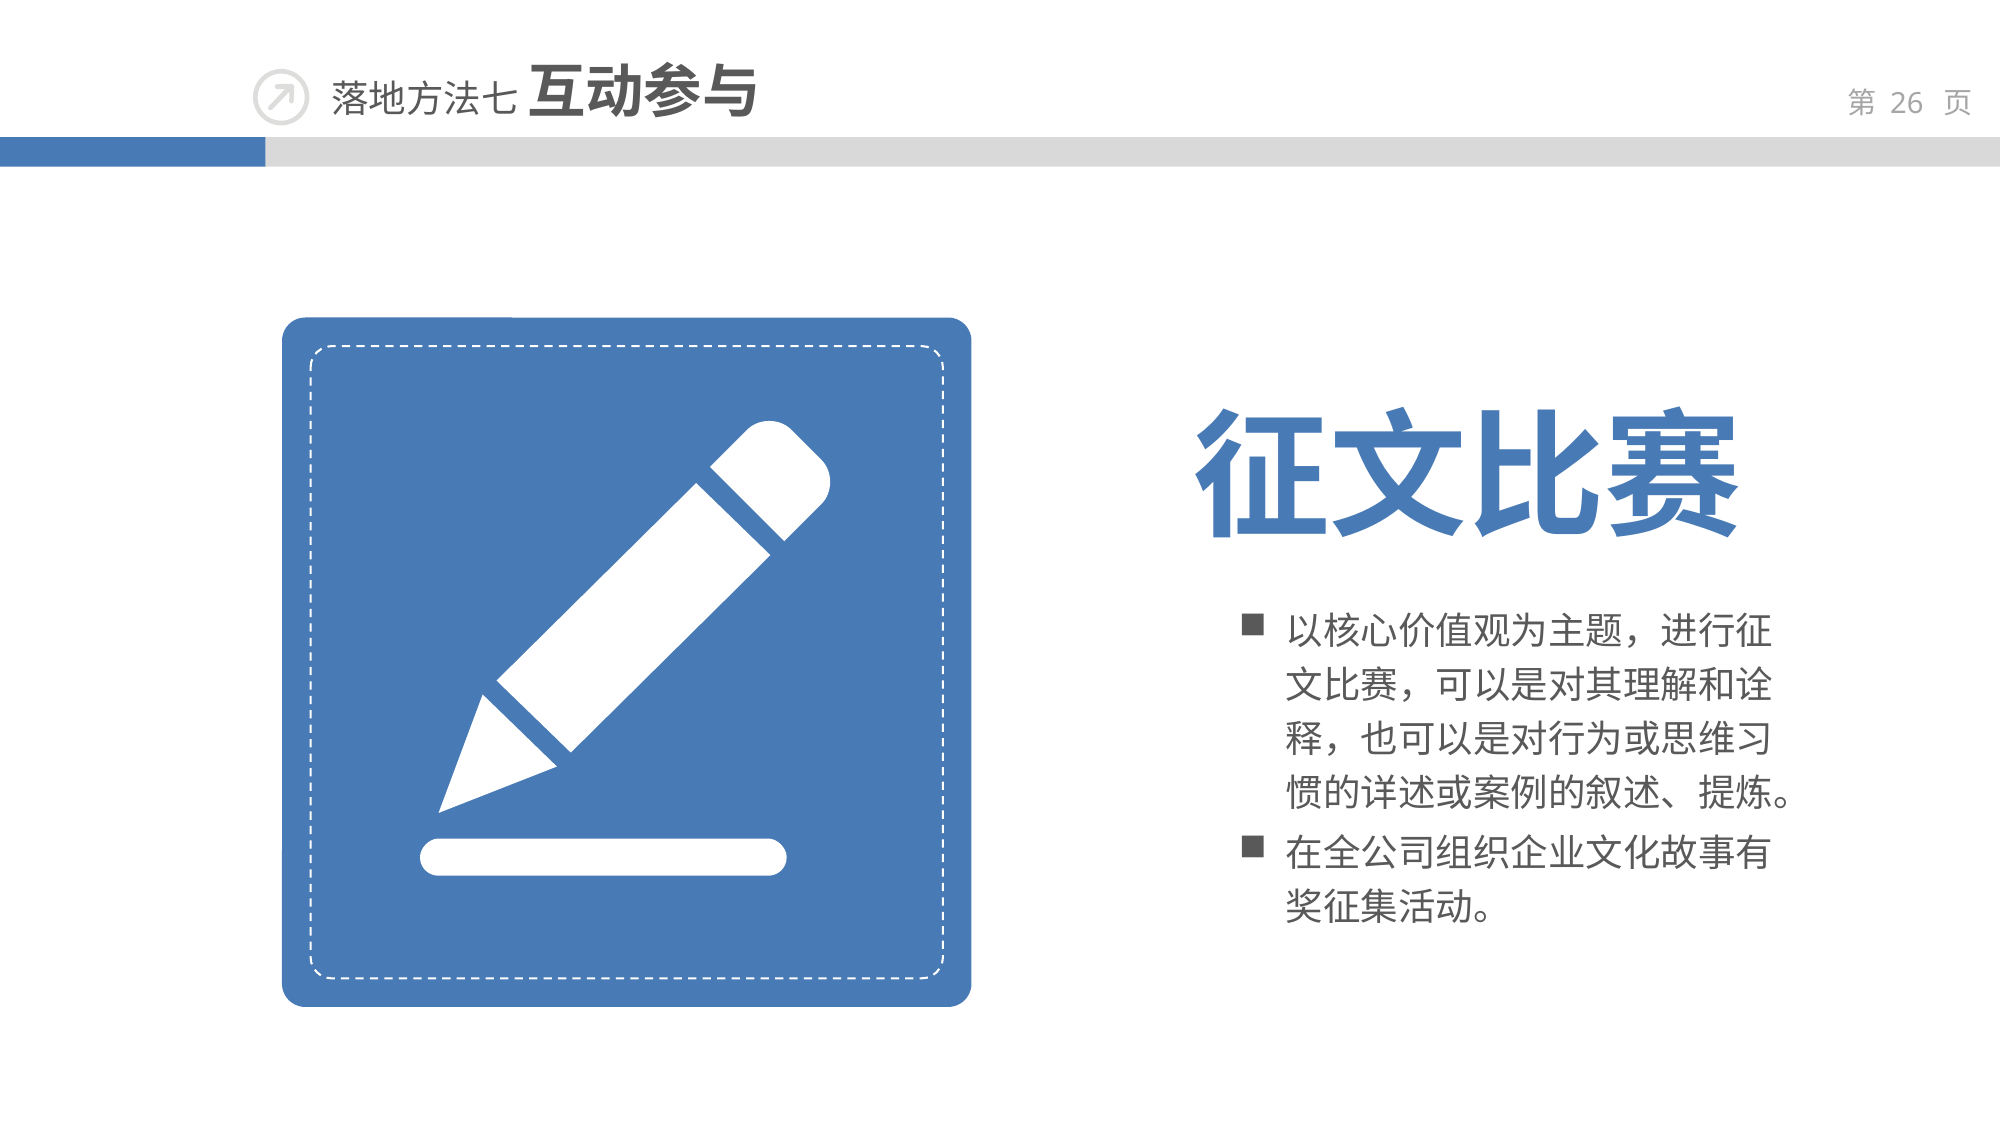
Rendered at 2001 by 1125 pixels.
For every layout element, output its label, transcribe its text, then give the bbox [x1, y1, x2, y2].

text_box [496, 483, 771, 753]
text_box [710, 420, 831, 542]
text_box 以核心价值观为主题，进行征文比赛，可以是对其理解和诠释，也可以是对行为或思维习惯的详述或案例的叙述、提炼。 在全公司组织企业文化故事有奖征集活动。 [1224, 590, 1800, 936]
text_box [438, 694, 557, 813]
text_box [420, 838, 787, 876]
text_box 征文比赛 [1177, 380, 1757, 561]
